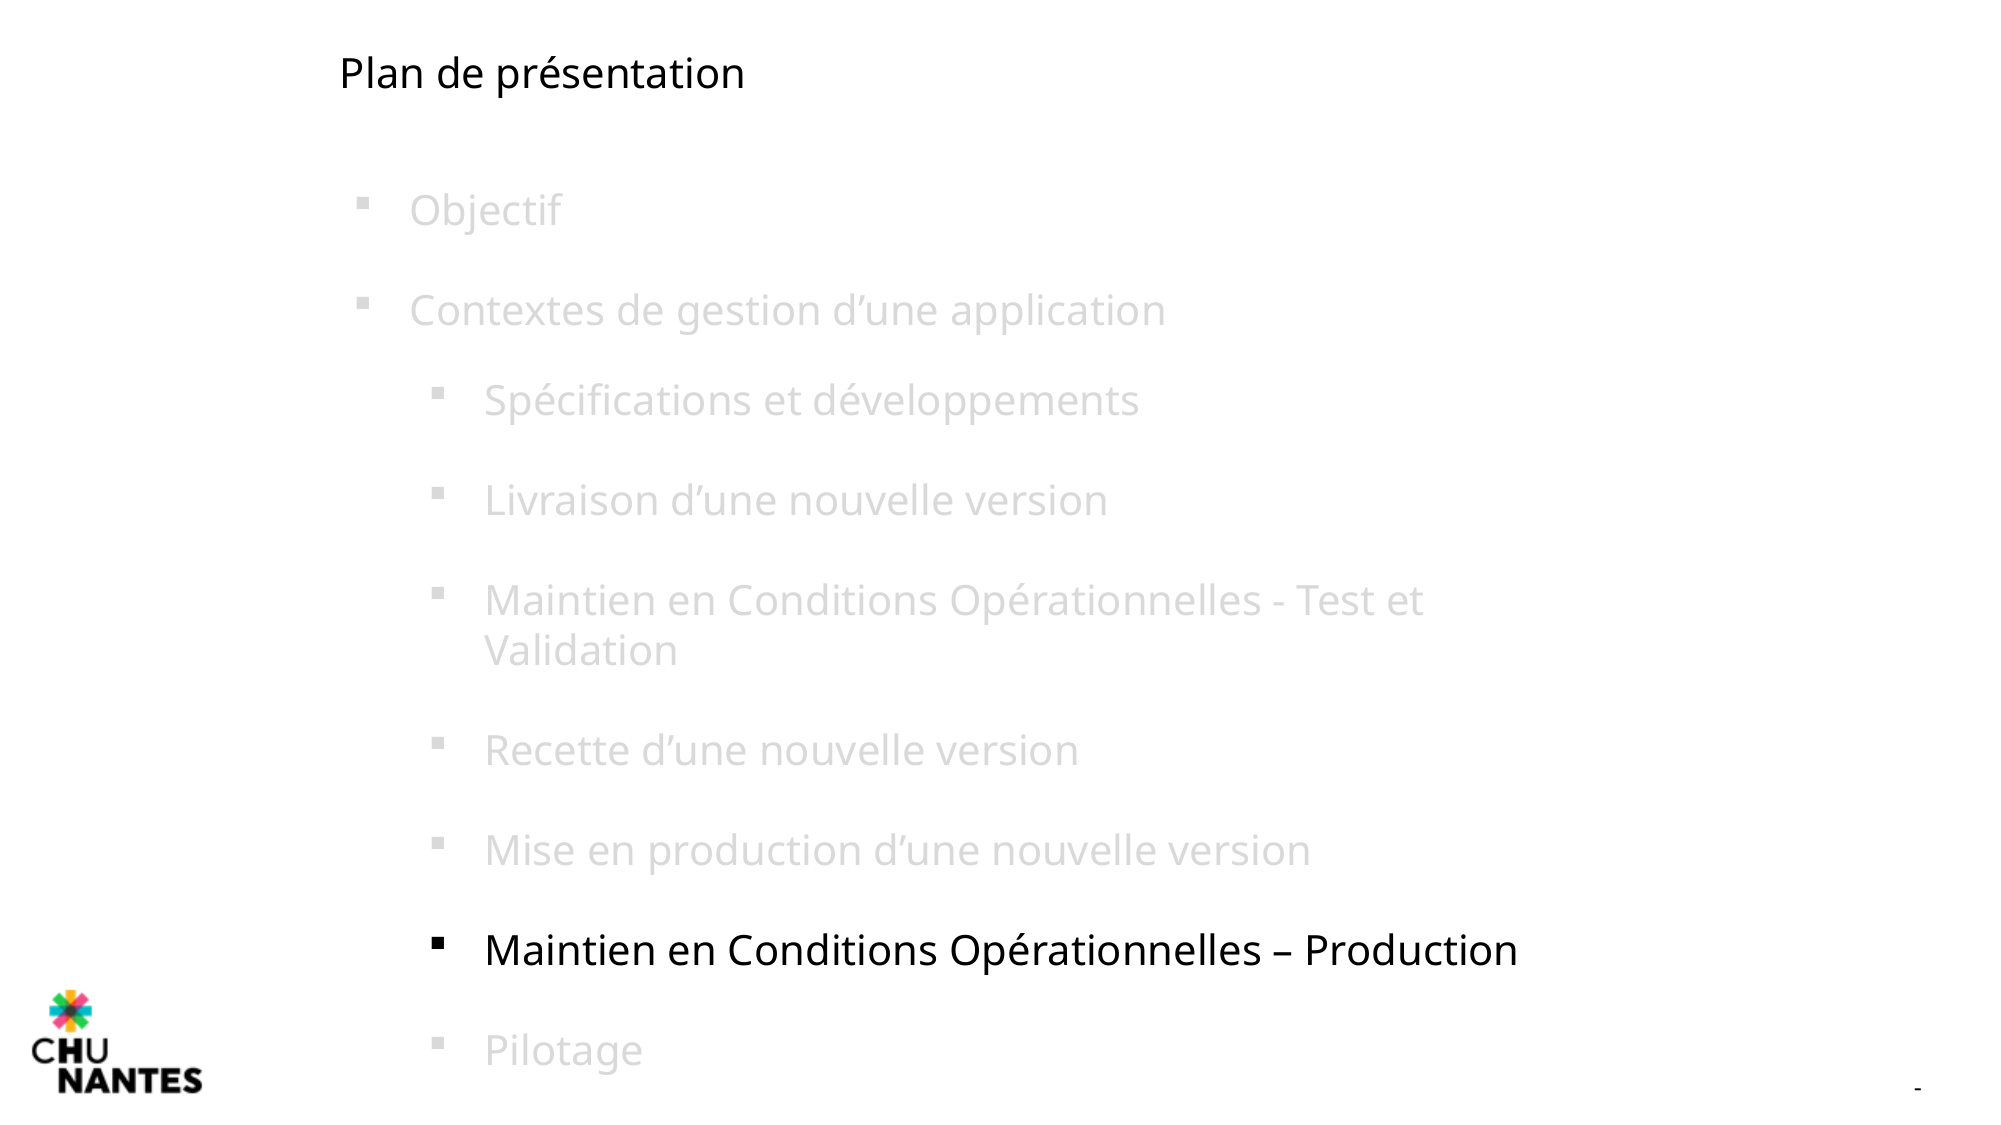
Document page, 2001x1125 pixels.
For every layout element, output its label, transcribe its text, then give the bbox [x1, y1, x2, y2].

text_box Objectif Contextes de gestion d’une application Spécifications et développements Livraison d’une nouvelle version Maintien en Conditions Opérationnelles - Test et Validation Recette d’une nouvelle version Mise en production d’une nouvelle version Maintien en Conditions Opérationnelles – Production Pilotage [338, 176, 1582, 1082]
title Plan de présentation [324, 45, 1675, 138]
picture [12, 973, 221, 1106]
